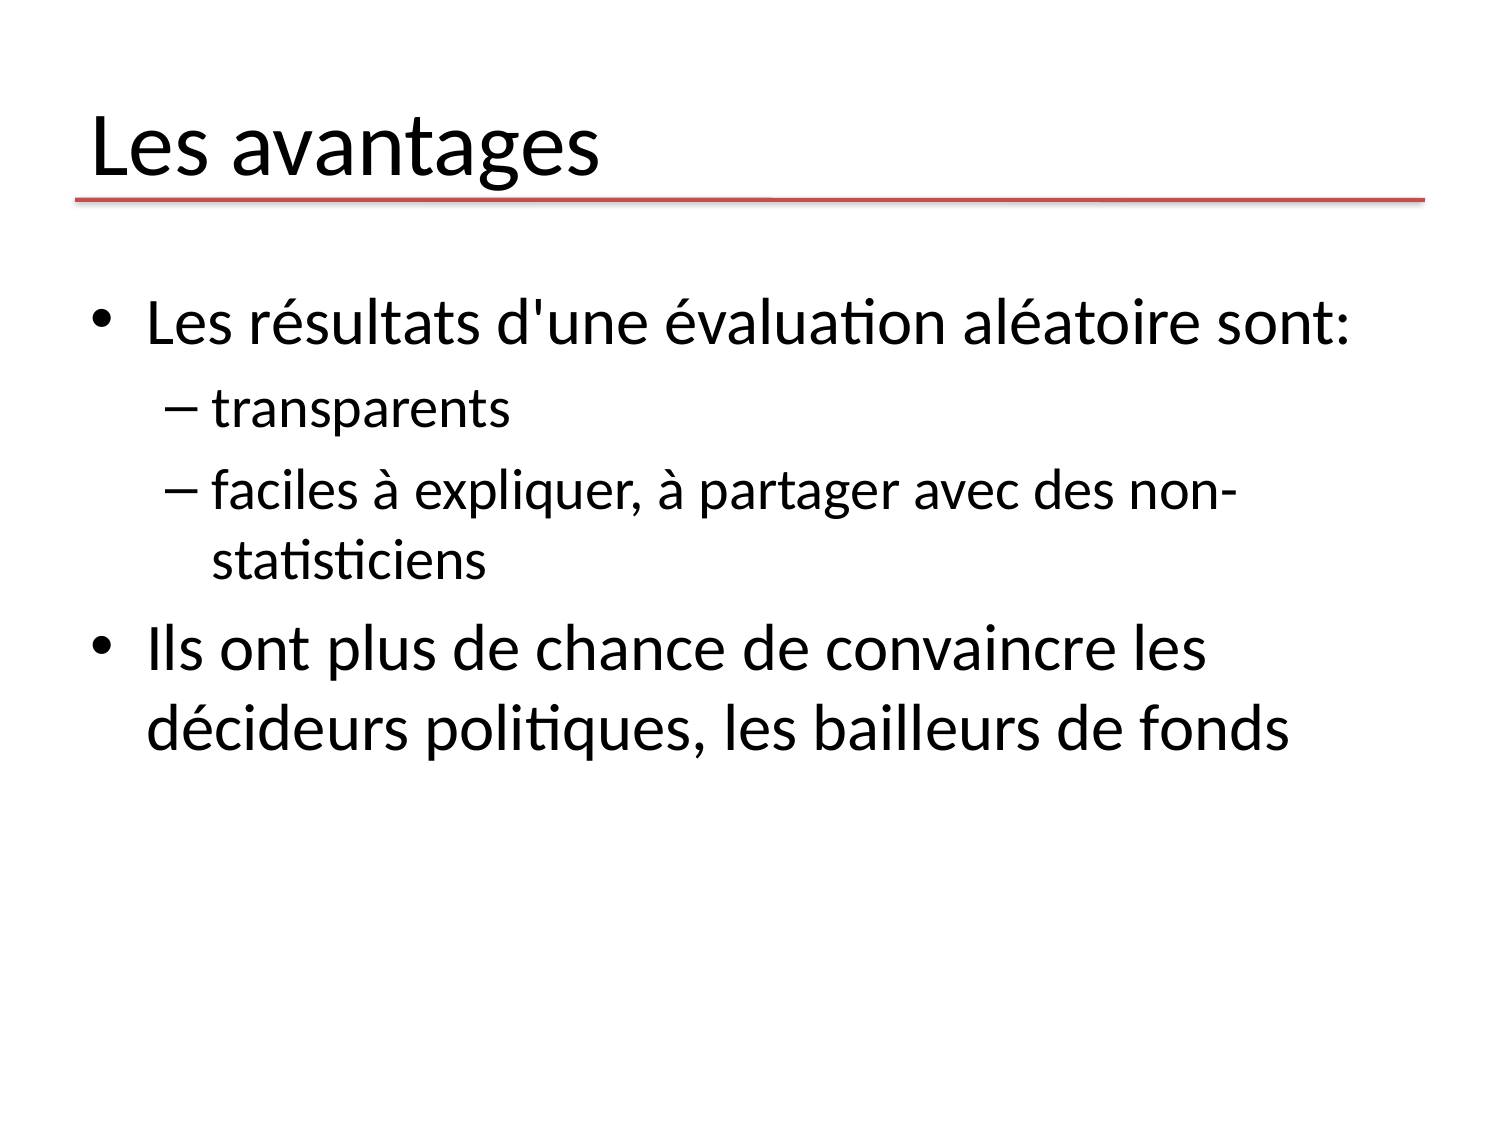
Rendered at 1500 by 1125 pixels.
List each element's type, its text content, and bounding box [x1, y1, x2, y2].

list Les résultats d'une évaluation aléatoire sont: transparents faciles à expliquer, à partager avec des non-statisticiens Ils ont plus de chance de convaincre les décideurs politiques, les bailleurs de fonds [75, 270, 1425, 1013]
title Les avantages [75, 45, 1425, 233]
